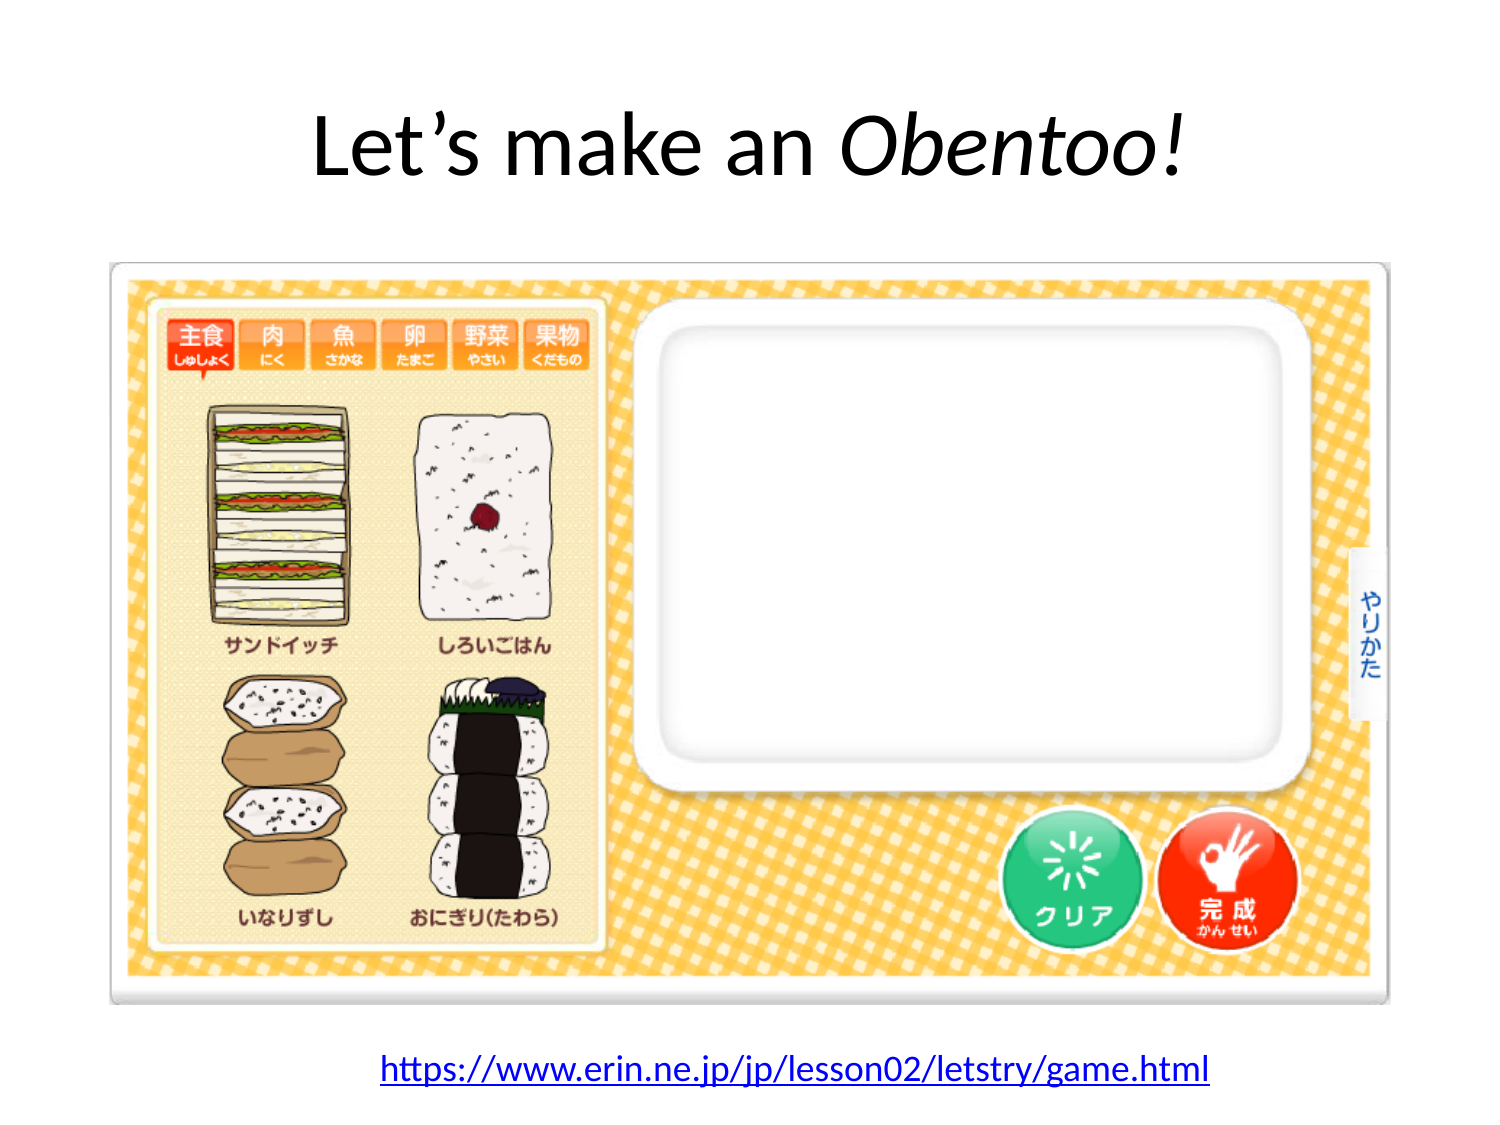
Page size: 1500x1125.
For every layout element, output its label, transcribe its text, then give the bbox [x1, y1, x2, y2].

text_box https://www.erin.ne.jp/jp/lesson02/letstry/game.html [364, 1036, 1226, 1097]
title Let’s make an Obentoo! [75, 45, 1425, 233]
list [109, 262, 1391, 1006]
